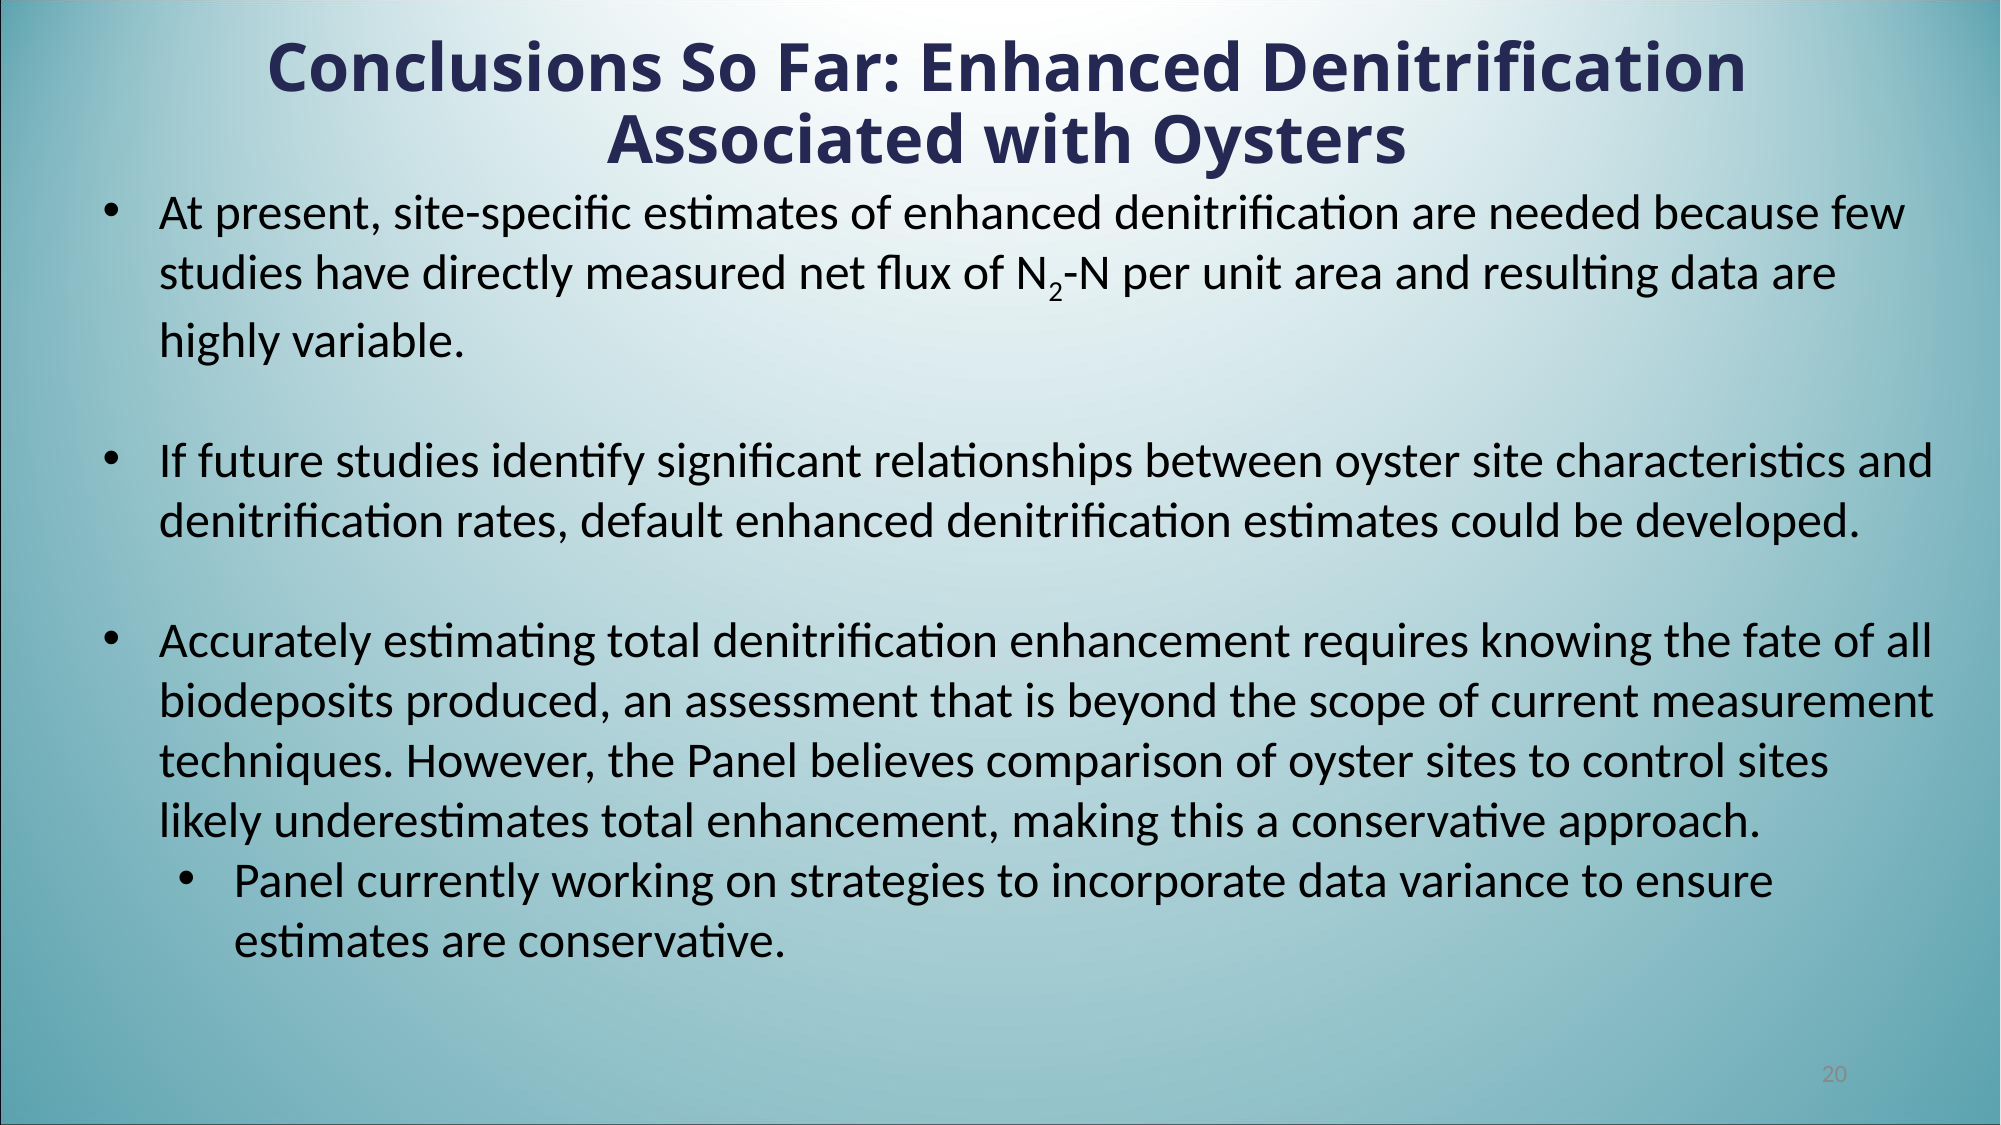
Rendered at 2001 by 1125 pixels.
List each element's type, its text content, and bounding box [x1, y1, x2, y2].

picture [0, 0, 2001, 1125]
text_box At present, site-specific estimates of enhanced denitrification are needed because few studies have directly measured net flux of N2-N per unit area and resulting data are highly variable. If future studies identify significant relationships between oyster site characteristics and denitrification rates, default enhanced denitrification estimates could be developed. Accurately estimating total denitrification enhancement requires knowing the fate of all biodeposits produced, an assessment that is beyond the scope of current measurement techniques. However, the Panel believes comparison of oyster sites to control sites likely underestimates total enhancement, making this a conservative approach. Panel currently working on strategies to incorporate data variance to ensure estimates are conservative. [87, 171, 1959, 1035]
title Conclusions So Far: Enhanced Denitrification Associated with Oysters [87, 23, 1928, 171]
slide_number 20 [1412, 1042, 1863, 1103]
